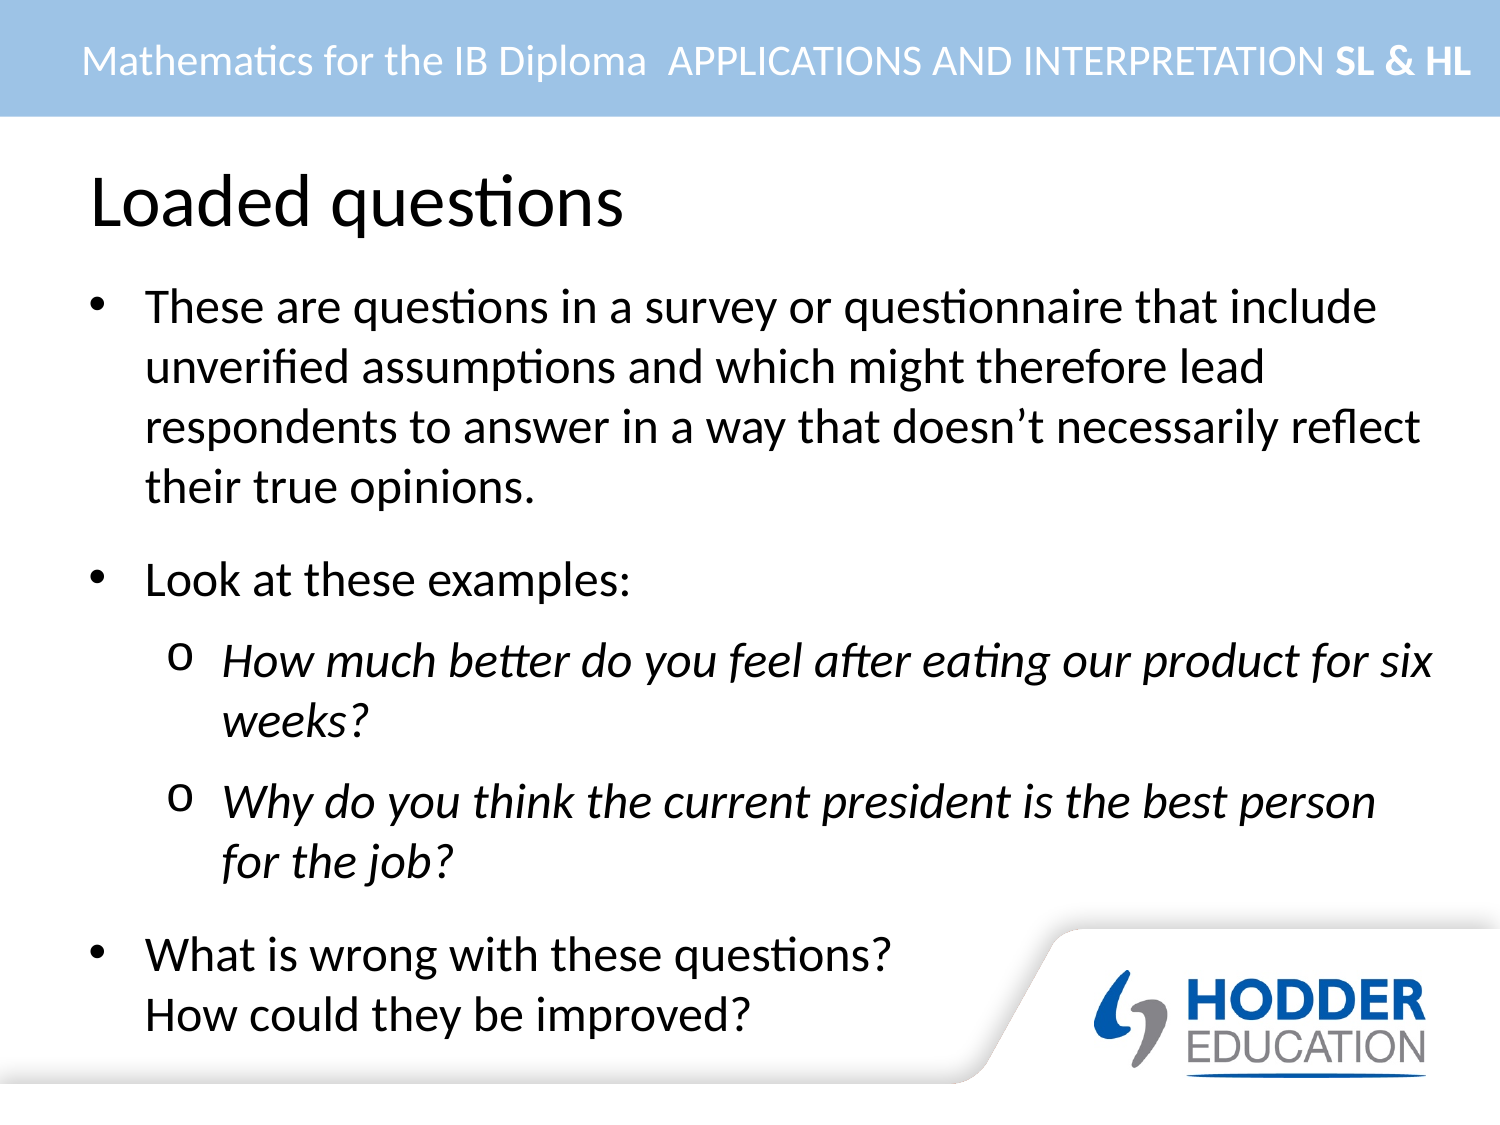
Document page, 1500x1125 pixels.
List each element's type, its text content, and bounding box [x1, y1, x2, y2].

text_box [0, 893, 1500, 1125]
text_box Loaded questions [75, 147, 707, 251]
text_box These are questions in a survey or questionnaire that include unverified assumptions and which might therefore lead respondents to answer in a way that doesn’t necessarily reflect their true opinions. Look at these examples: How much better do you feel after eating our product for six weeks? Why do you think the current president is the best person for the job? What is wrong with these questions? How could they be improved? [88, 265, 1442, 893]
text_box Mathematics for the IB Diploma APPLICATIONS AND INTERPRETATION SL & HL [0, 0, 1500, 118]
